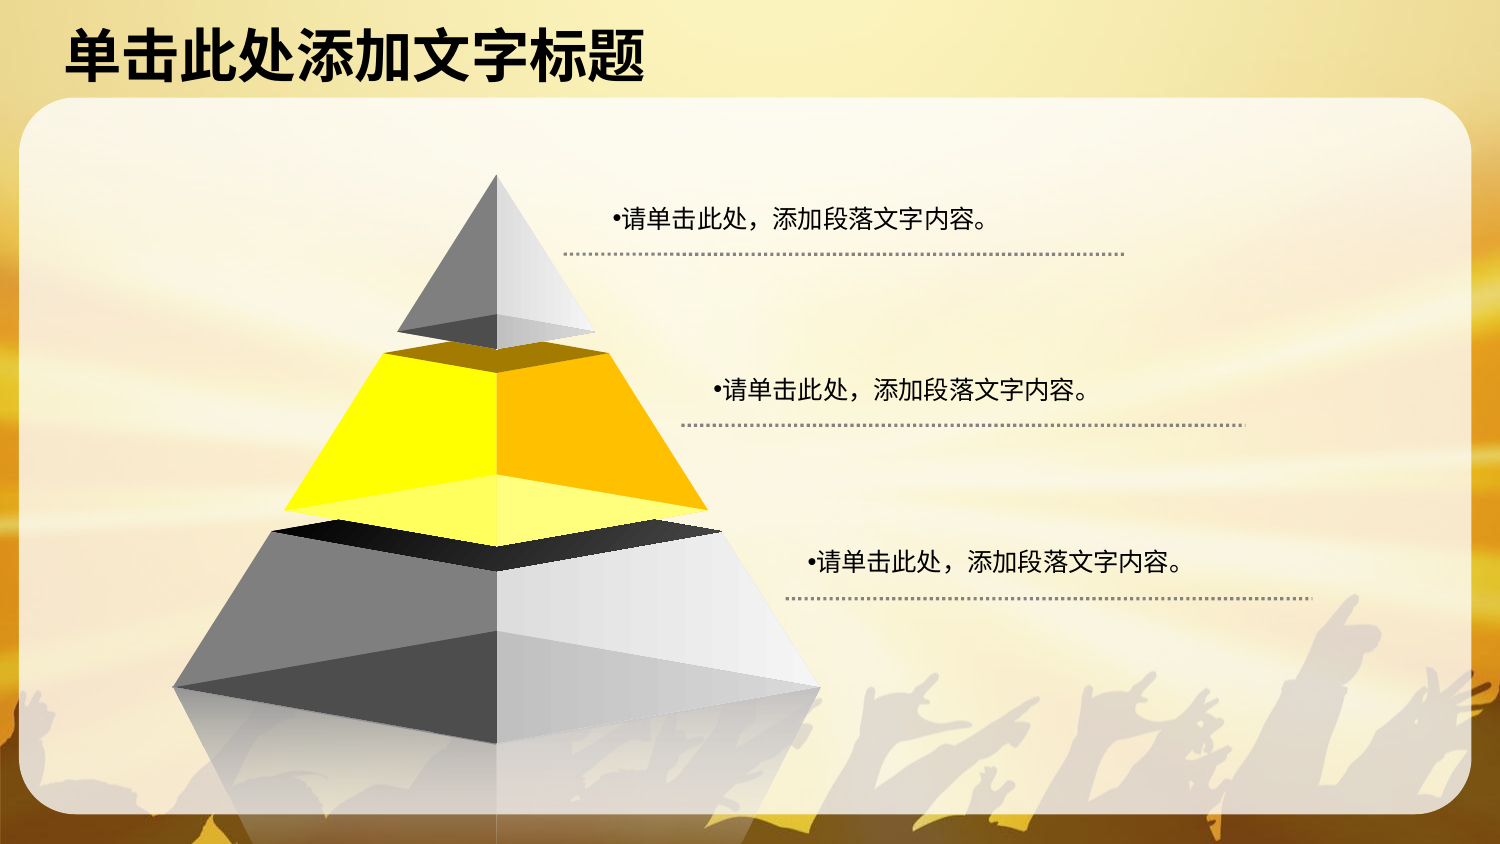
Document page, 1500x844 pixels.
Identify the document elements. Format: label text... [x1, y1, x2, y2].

picture [0, 0, 1500, 844]
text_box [397, 174, 596, 350]
text_box 请单击此处，添加段落文字内容。 [709, 345, 1112, 418]
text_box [172, 519, 820, 844]
text_box 请单击此处，添加段落文字内容。 [794, 517, 1335, 590]
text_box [284, 341, 709, 519]
text_box 请单击此处，添加段落文字内容。 [599, 174, 1012, 247]
